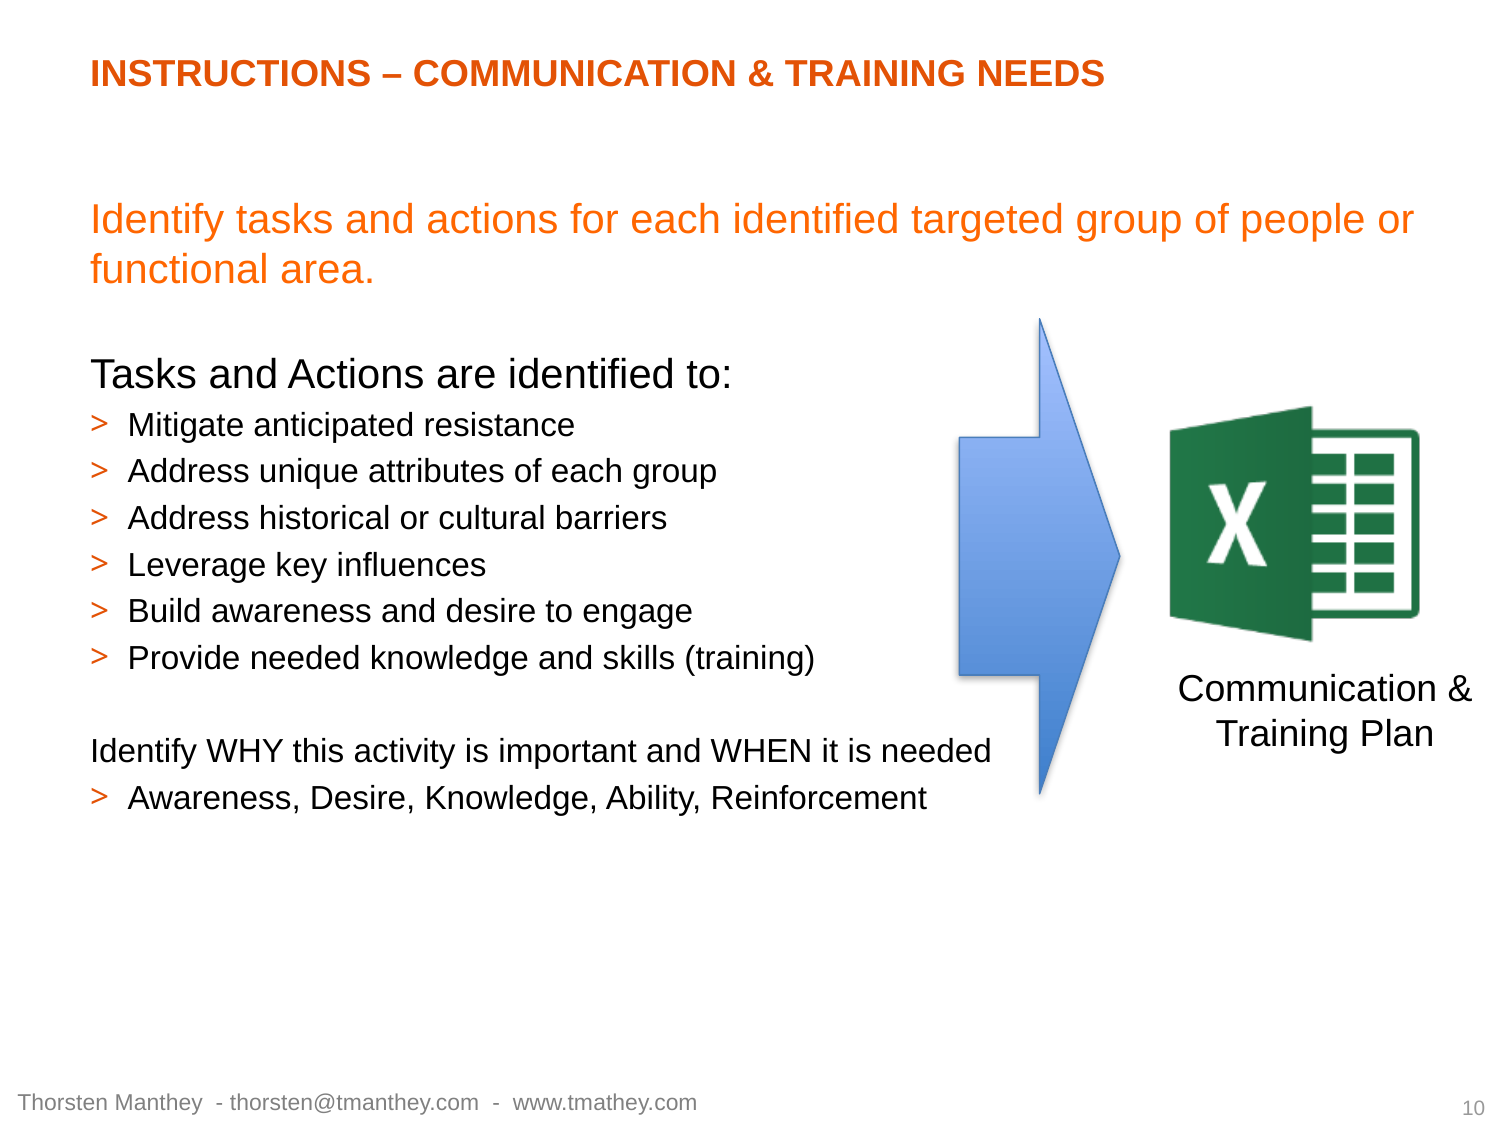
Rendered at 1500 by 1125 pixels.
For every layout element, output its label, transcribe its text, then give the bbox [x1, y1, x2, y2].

list Identify tasks and actions for each identified targeted group of people or functional area. Tasks and Actions are identified to: Mitigate anticipated resistance Address unique attributes of each group Address historical or cultural barriers Leverage key influences Build awareness and desire to engage Provide needed knowledge and skills (training) Identify WHY this activity is important and WHEN it is needed Awareness, Desire, Knowledge, Ability, Reinforcement [74, 183, 1463, 904]
slide_number 10 [1149, 1087, 1500, 1123]
text_box [958, 318, 1121, 795]
text_box Communication & Training Plan [1150, 656, 1500, 762]
title Instructions – Communication & Training needs [75, 45, 1426, 153]
picture [1164, 393, 1426, 655]
text_box Thorsten Manthey - thorsten@tmanthey.com - www.tmathey.com [2, 1080, 714, 1123]
